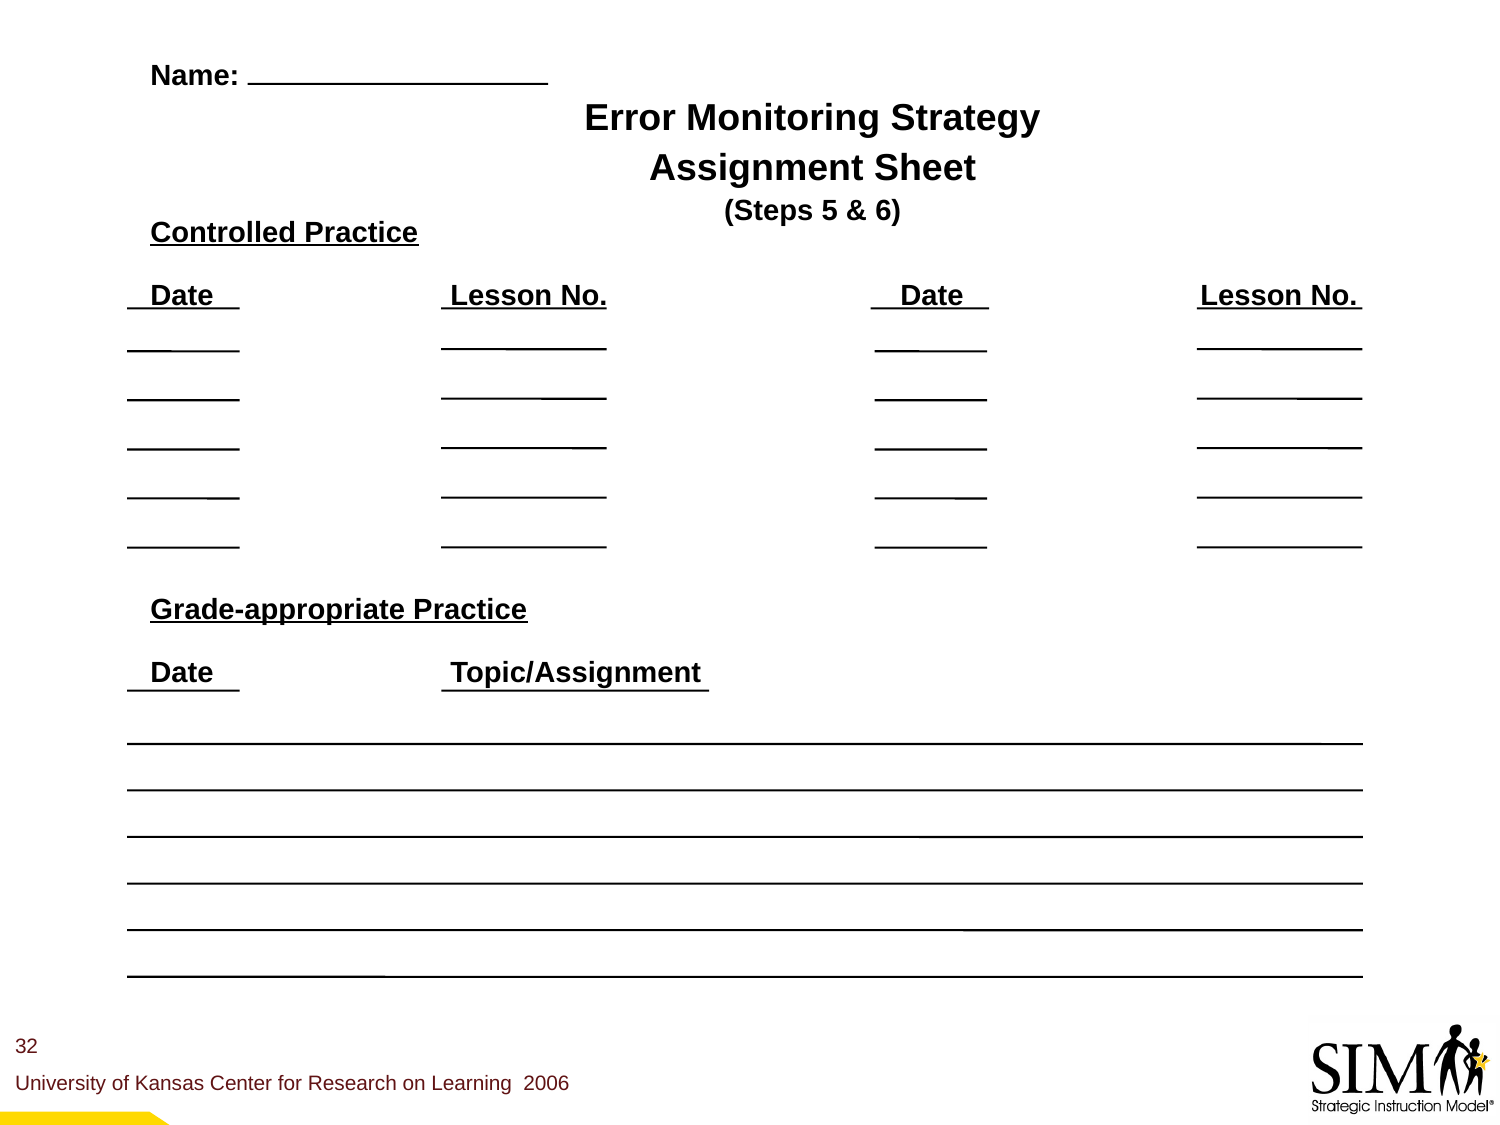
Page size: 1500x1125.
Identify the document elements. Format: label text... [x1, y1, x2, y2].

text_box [126, 52, 1374, 977]
slide_number 32 [0, 1024, 313, 1062]
picture [1308, 1015, 1500, 1125]
footer University of Kansas Center for Research on Learning 2006 [0, 1062, 626, 1101]
